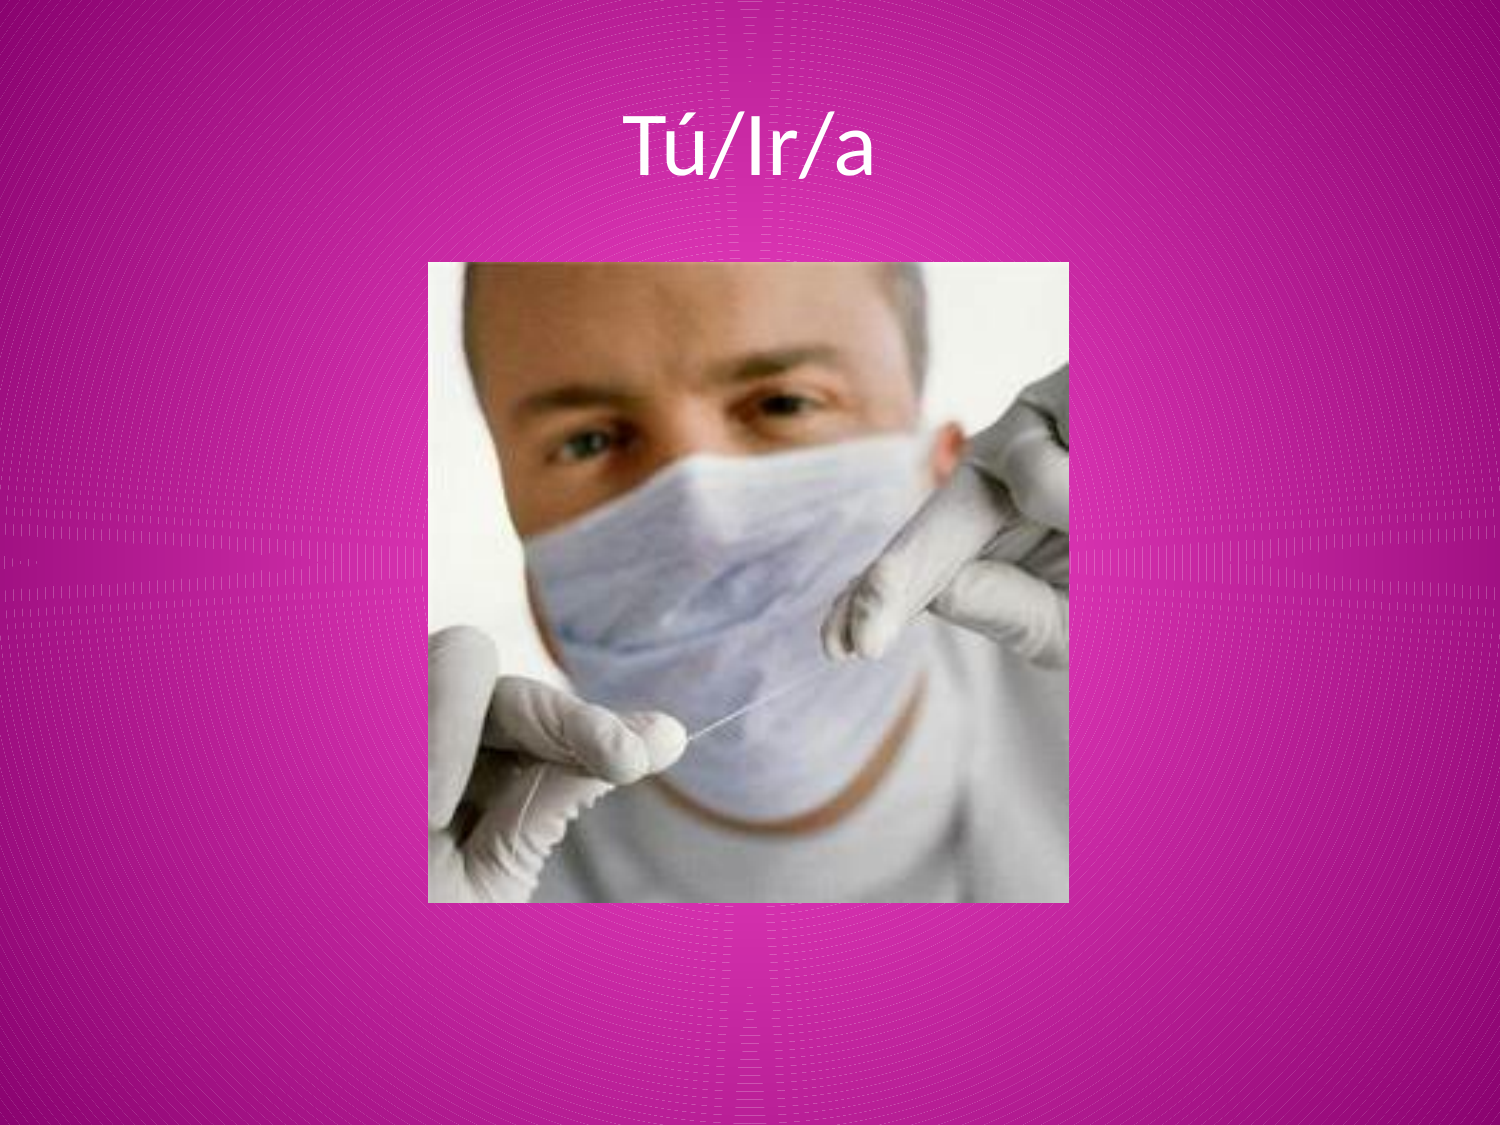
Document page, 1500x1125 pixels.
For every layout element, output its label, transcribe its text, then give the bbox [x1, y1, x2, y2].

title Tú/Ir/a [75, 45, 1425, 233]
picture [428, 262, 1069, 903]
